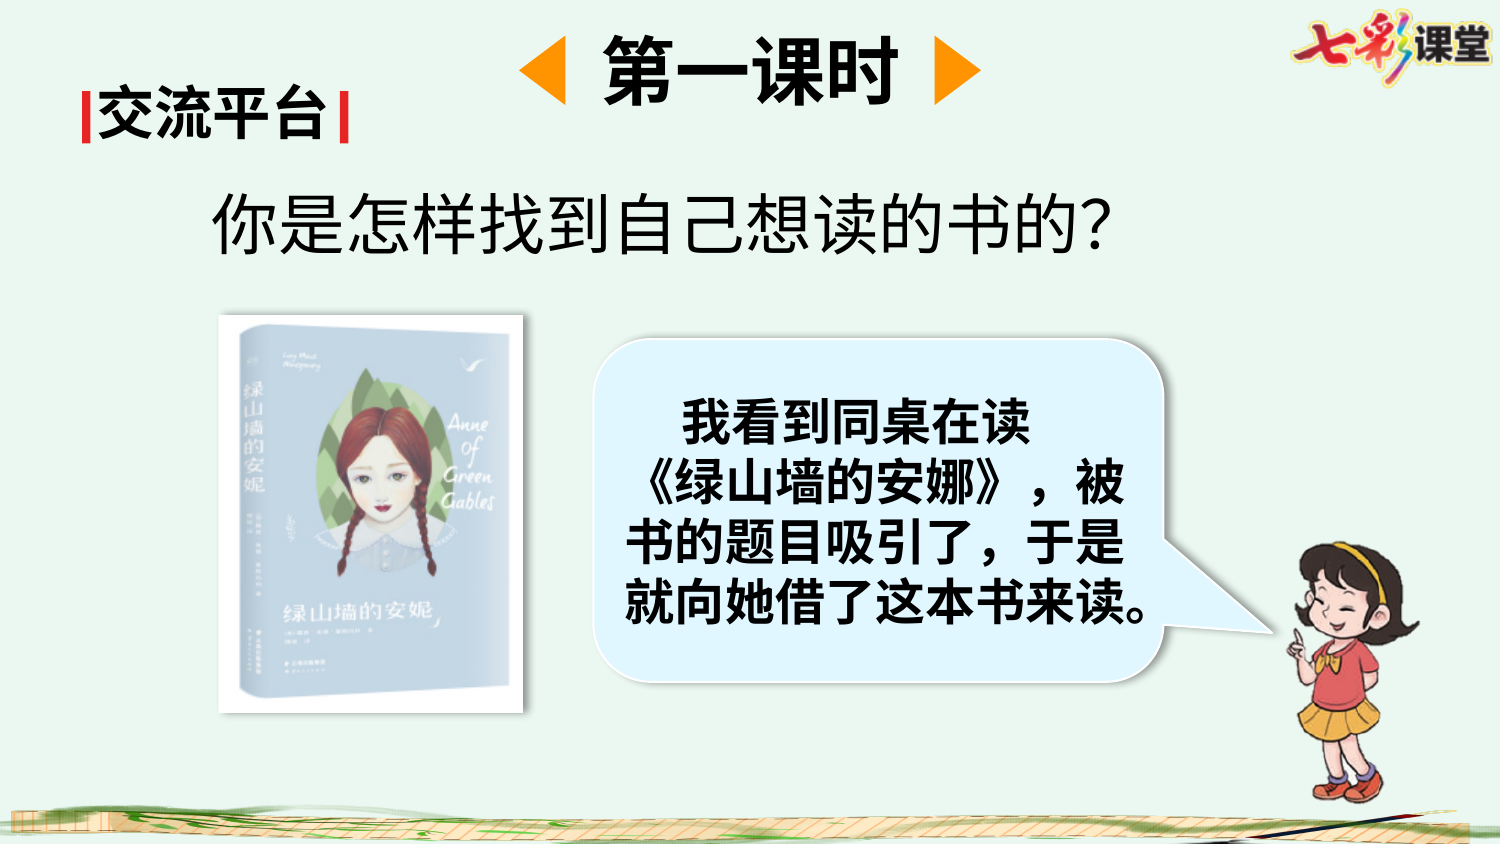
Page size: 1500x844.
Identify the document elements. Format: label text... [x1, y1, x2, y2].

text_box 你是怎样找到自己想读的书的？ [196, 175, 1213, 271]
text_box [518, 17, 982, 124]
picture [1289, 8, 1495, 89]
picture [0, 732, 1500, 844]
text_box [81, 70, 349, 153]
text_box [218, 315, 1422, 806]
